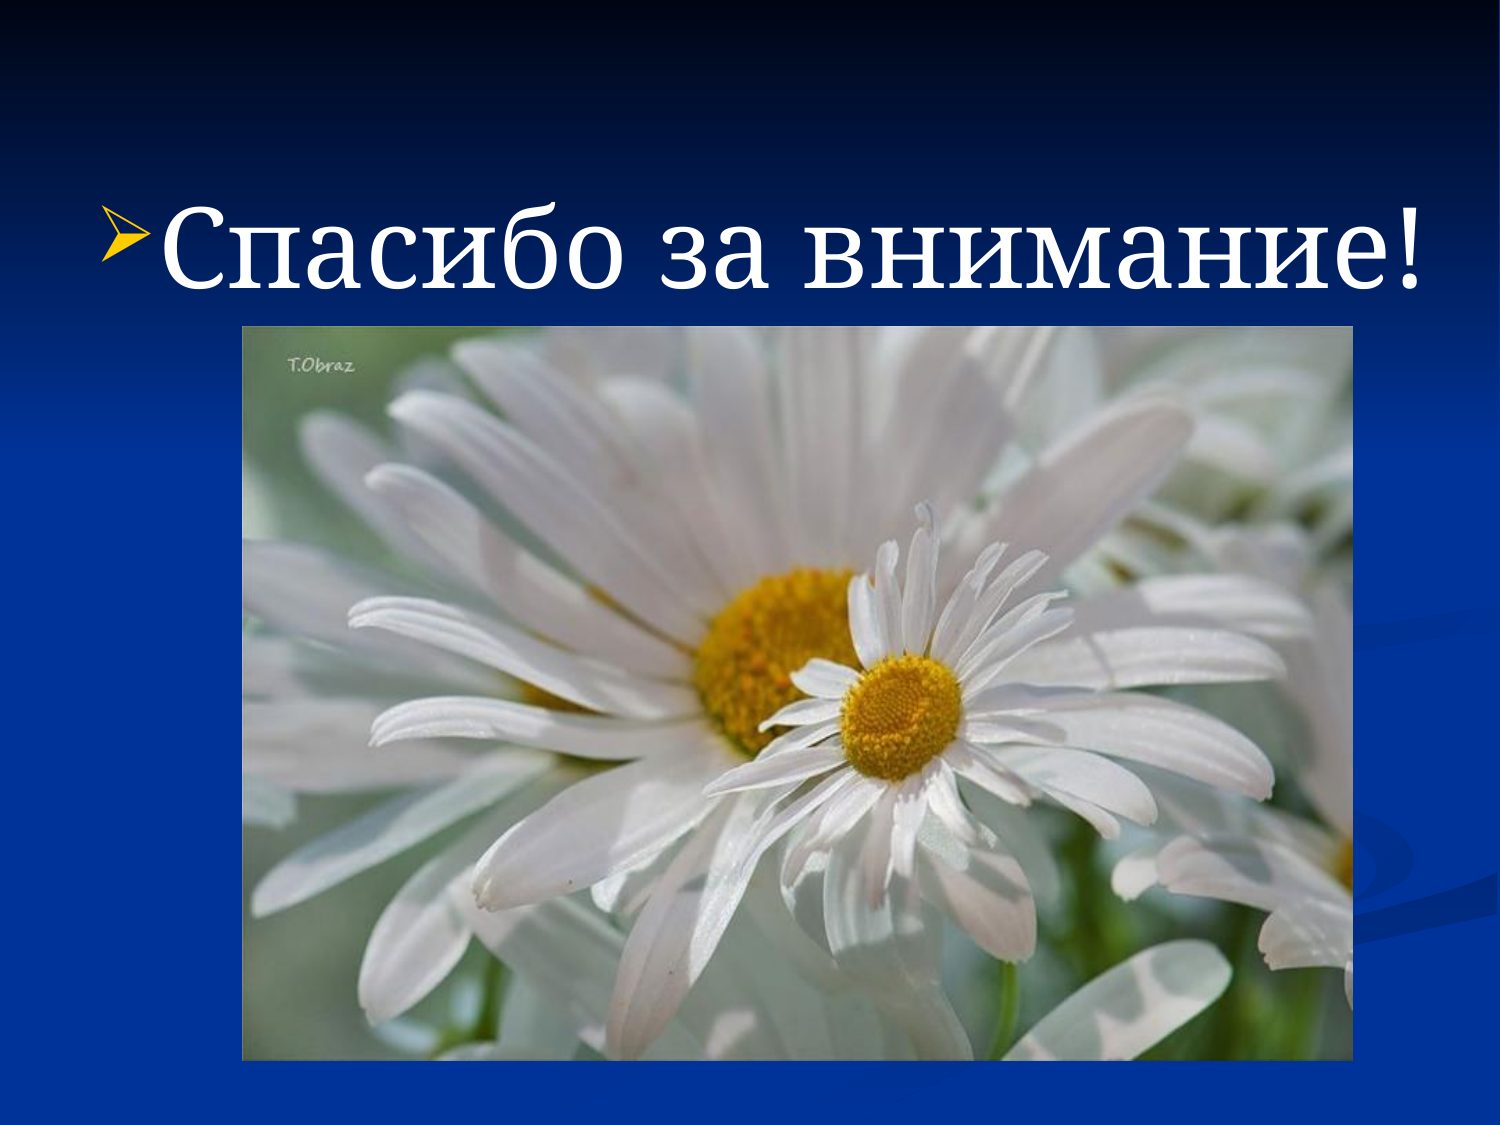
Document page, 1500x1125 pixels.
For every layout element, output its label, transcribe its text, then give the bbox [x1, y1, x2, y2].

list Спасибо за внимание! [49, 66, 1476, 1071]
picture [241, 326, 1353, 1062]
